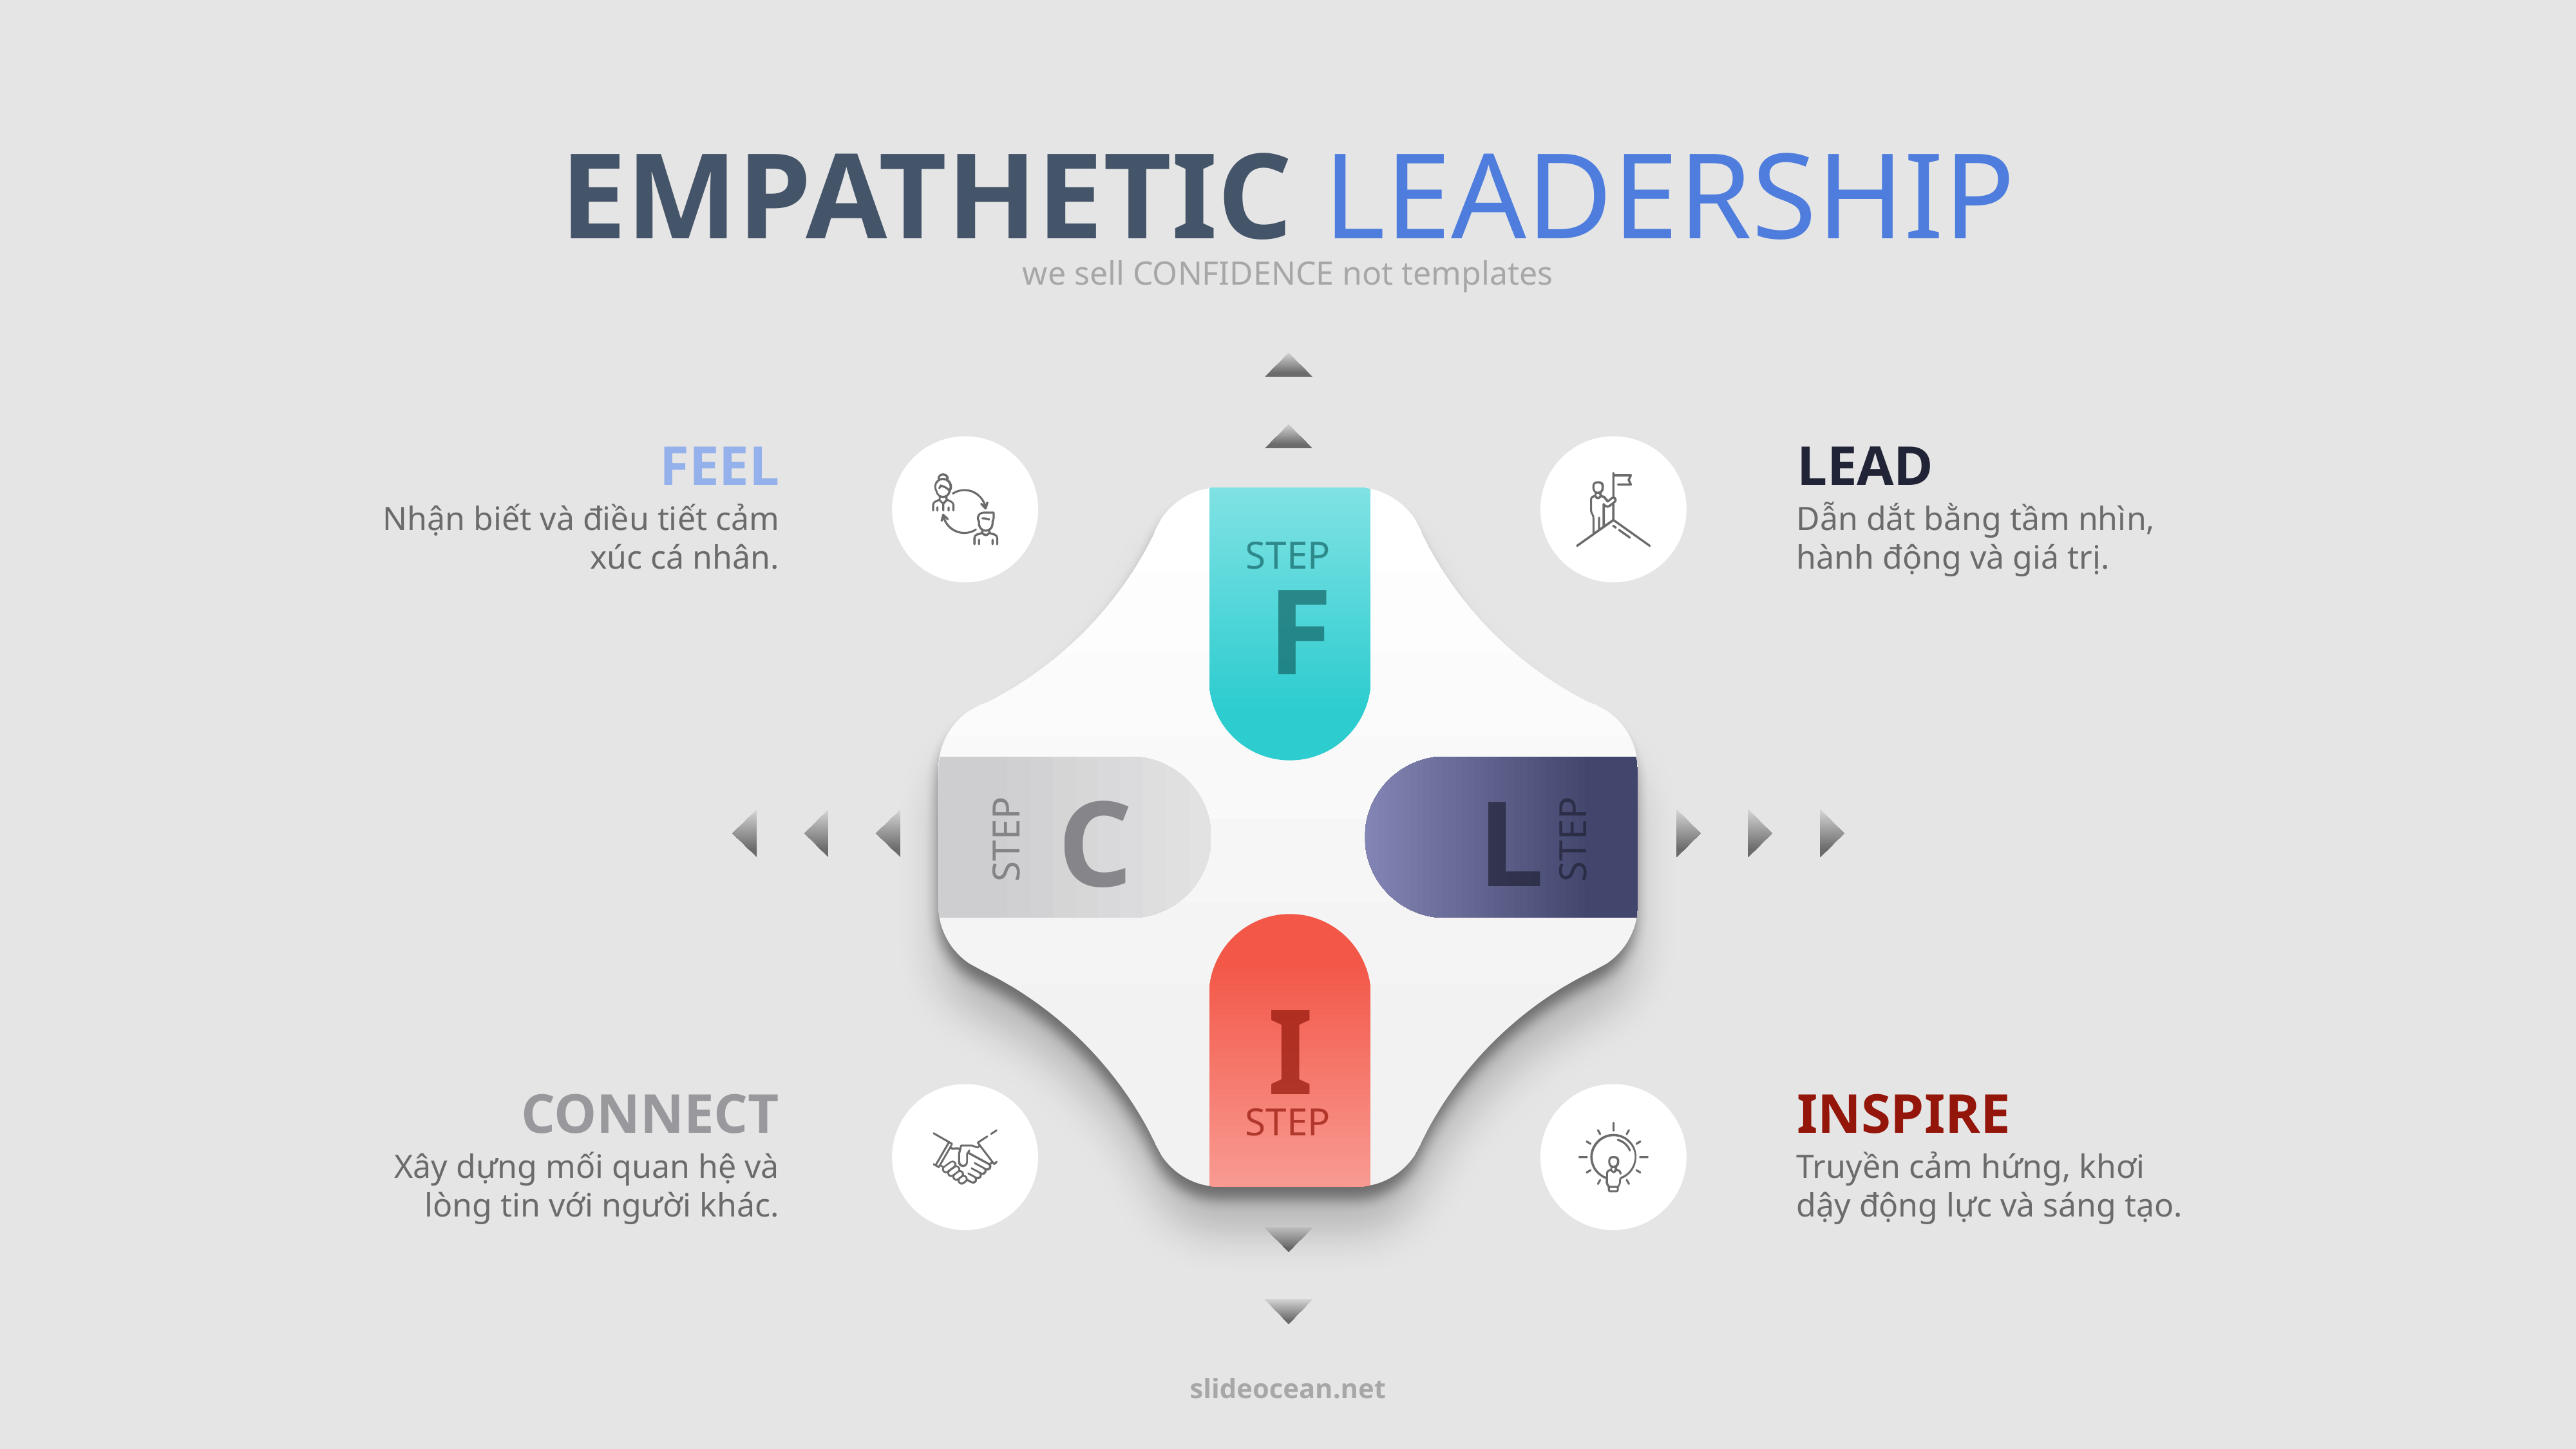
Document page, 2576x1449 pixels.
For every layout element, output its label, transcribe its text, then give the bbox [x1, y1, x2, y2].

text_box [1543, 435, 1687, 579]
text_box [932, 473, 998, 545]
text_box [1264, 1187, 1312, 1324]
text_box we sell CONFIDENCE not templates [1013, 267, 1563, 296]
text_box Xây dựng mối quan hệ và lòng tin với người khác. [363, 1141, 789, 1228]
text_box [938, 488, 1638, 809]
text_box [1264, 352, 1312, 488]
text_box CONNECT [401, 1074, 789, 1149]
text_box [891, 1088, 1033, 1231]
text_box [1546, 1087, 1687, 1231]
text_box Truyền cảm hứng, khơi dậy động lực và sáng tạo. [1787, 1141, 2213, 1228]
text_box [938, 857, 1638, 1187]
text_box [891, 435, 1036, 578]
text_box Nhận biết và điều tiết cảm xúc cá nhân. [363, 493, 789, 580]
text_box LEAD [1787, 426, 2172, 501]
text_box slideocean.net [1180, 1367, 1396, 1409]
text_box EMPATHETIC LEADERSHIP [551, 116, 2025, 267]
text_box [732, 809, 1844, 857]
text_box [1578, 1121, 1649, 1193]
text_box FEEL [401, 426, 789, 501]
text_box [1576, 471, 1651, 547]
text_box INSPIRE [1787, 1074, 2172, 1149]
text_box Dẫn dắt bằng tầm nhìn, hành động và giá trị. [1787, 493, 2213, 580]
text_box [933, 1129, 998, 1185]
